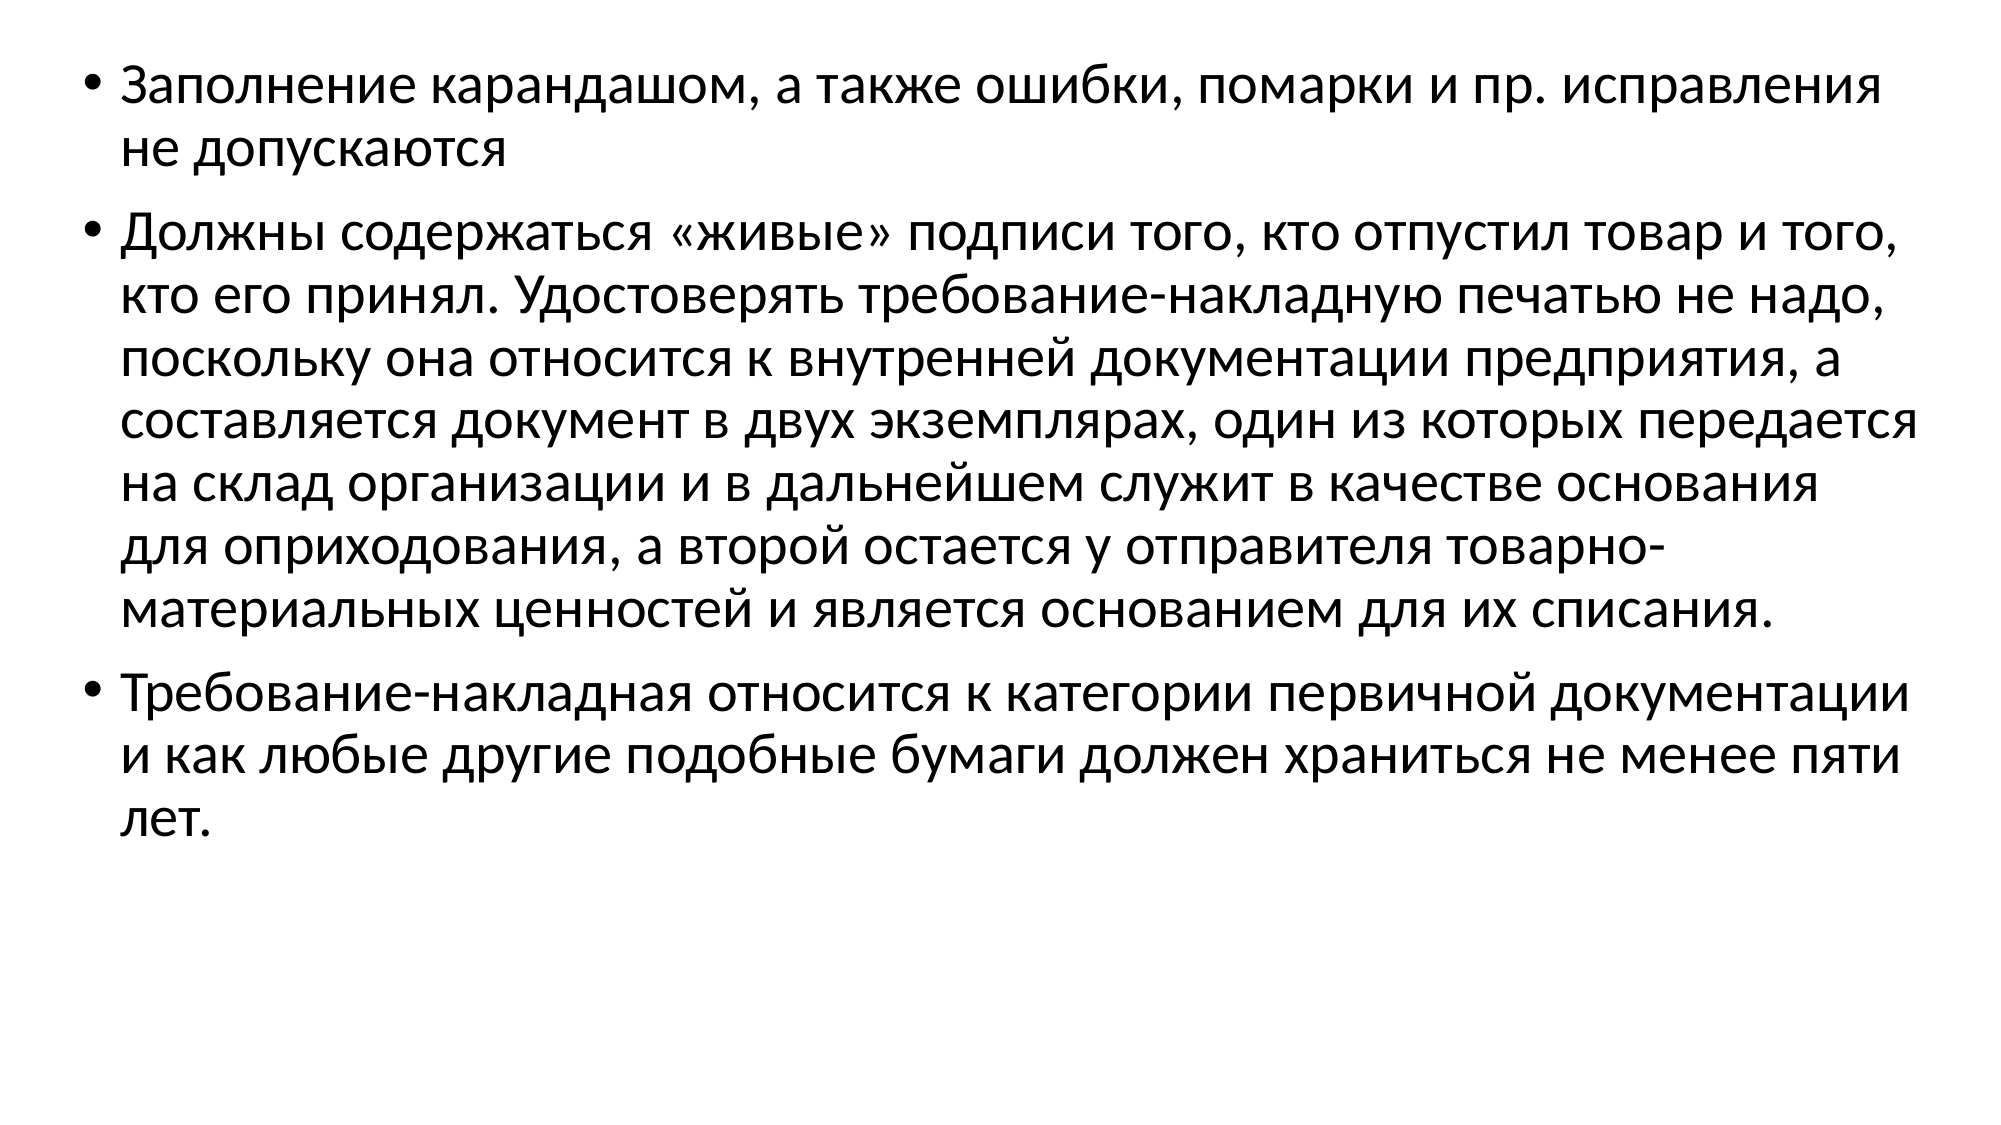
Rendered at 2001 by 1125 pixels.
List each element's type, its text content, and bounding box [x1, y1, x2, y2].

list Заполнение карандашом, а также ошибки, помарки и пр. исправления не допускаются Должны содержаться «живые» подписи того, кто отпустил товар и того, кто его принял. Удостоверять требование-накладную печатью не надо, поскольку она относится к внутренней документации предприятия, а составляется документ в двух экземплярах, один из которых передается на склад организации и в дальнейшем служит в качестве основания для оприходования, а второй остается у отправителя товарно-материальных ценностей и является основанием для их списания. Требование-накладная относится к категории первичной документации и как любые другие подобные бумаги должен храниться не менее пяти лет. [67, 46, 1938, 1032]
